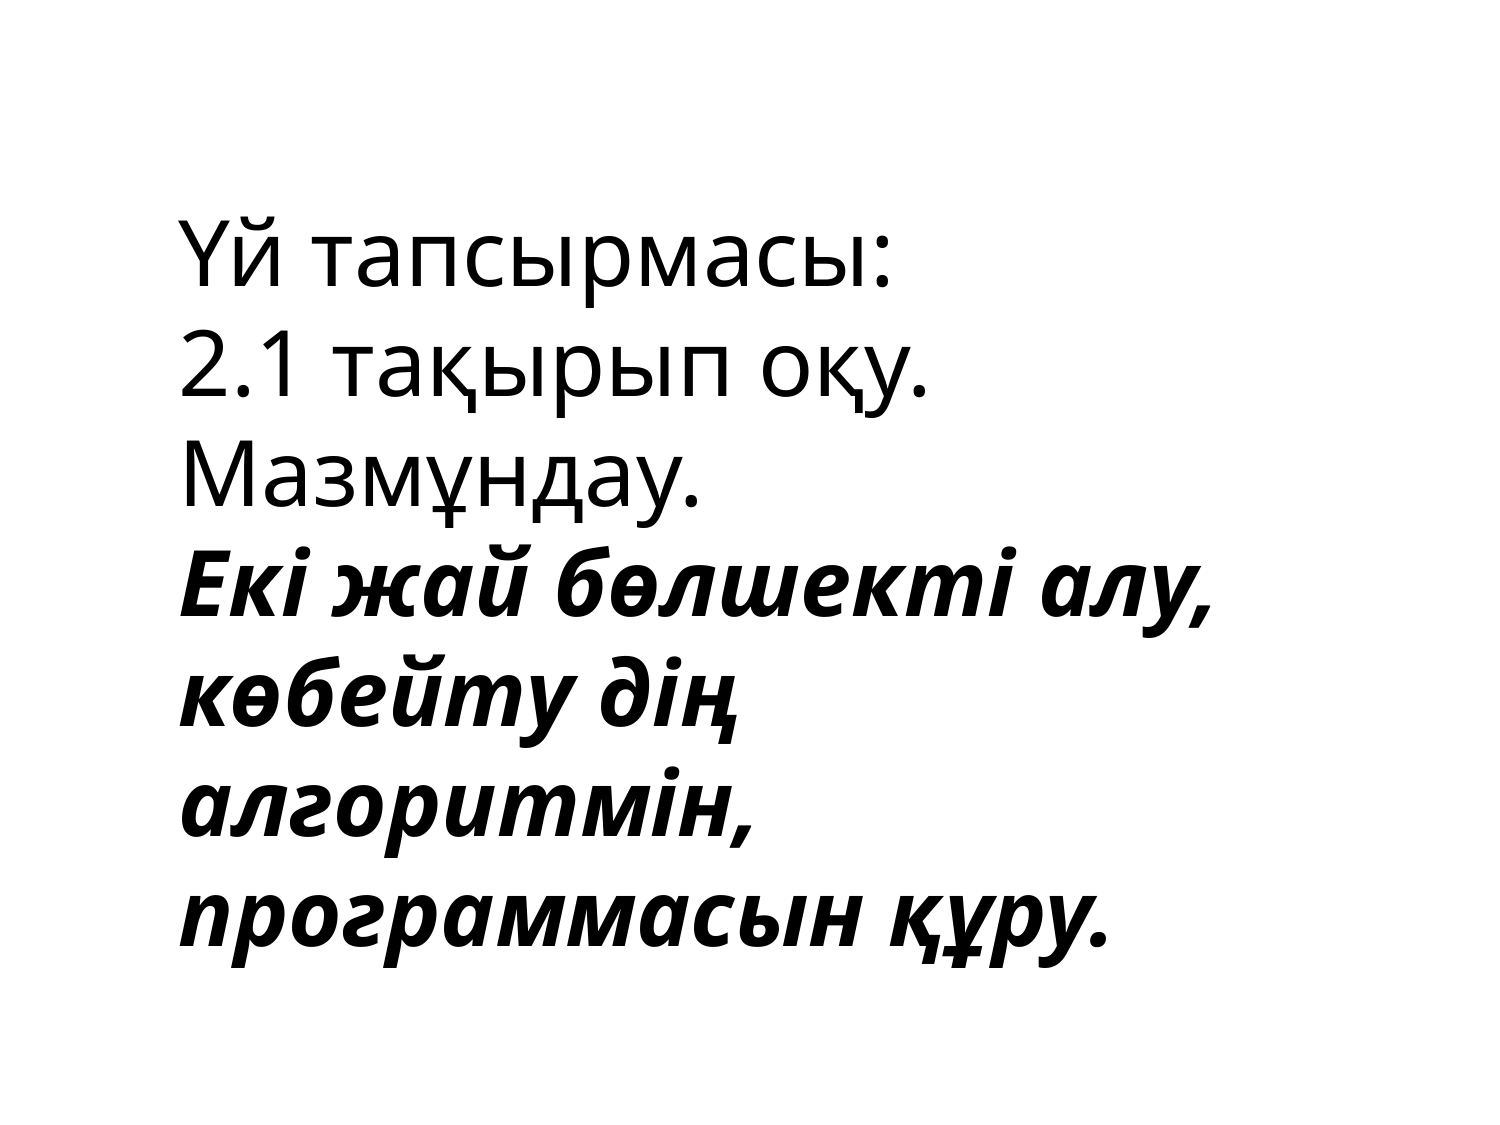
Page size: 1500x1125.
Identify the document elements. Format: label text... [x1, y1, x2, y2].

text_box Үй тапсырмасы: 2.1 тақырып оқу. Мазмұндау. Екі жай бөлшекті алу, көбейту дің алгоритмін, программасын құру. [163, 187, 1348, 972]
